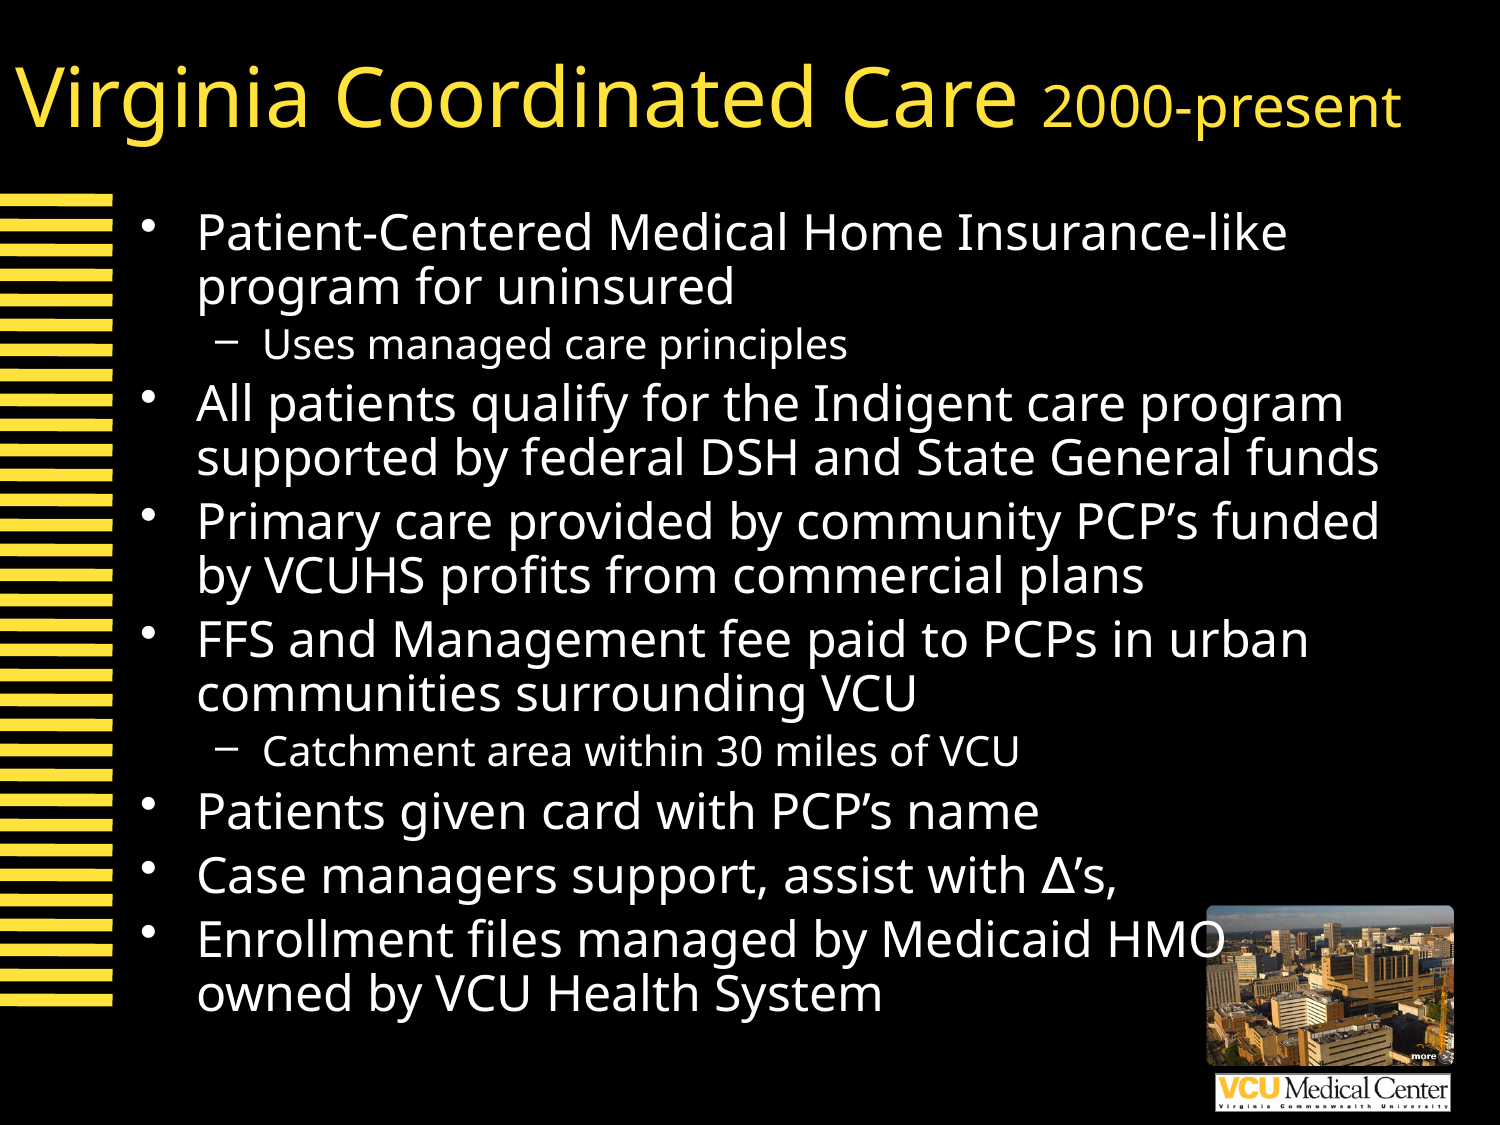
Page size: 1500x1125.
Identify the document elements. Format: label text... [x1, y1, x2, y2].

picture [1216, 1075, 1450, 1111]
list Patient-Centered Medical Home Insurance-like program for uninsured Uses managed care principles All patients qualify for the Indigent care program supported by federal DSH and State General funds Primary care provided by community PCP’s funded by VCUHS profits from commercial plans FFS and Management fee paid to PCPs in urban communities surrounding VCU Catchment area within 30 miles of VCU Patients given card with PCP’s name Case managers support, assist with ∆’s, Enrollment files managed by Medicaid HMO owned by VCU Health System [125, 200, 1400, 1000]
picture [1199, 900, 1461, 1072]
title Virginia Coordinated Care 2000-present [0, 0, 1463, 188]
